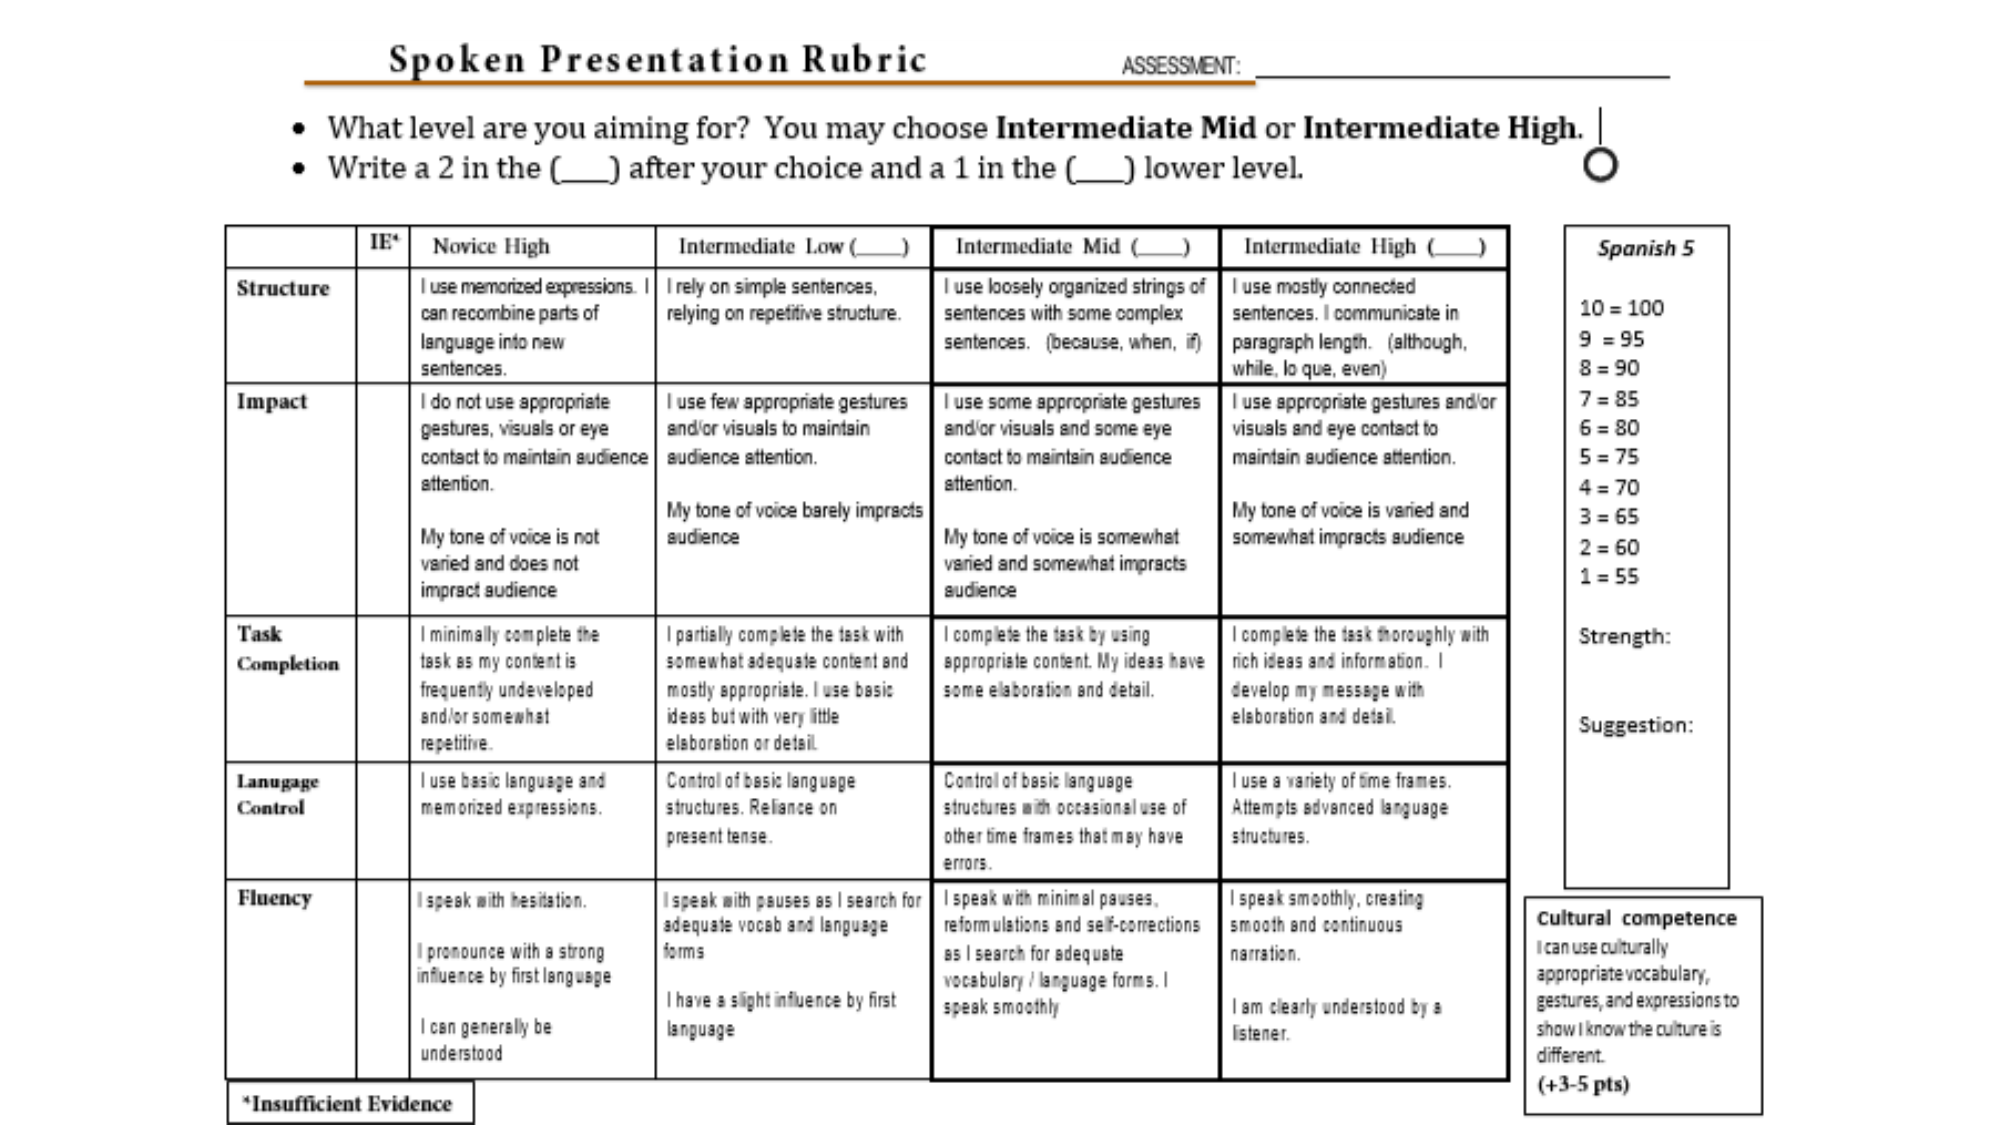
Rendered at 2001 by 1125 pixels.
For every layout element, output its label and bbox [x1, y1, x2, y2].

picture [214, 39, 1775, 1125]
